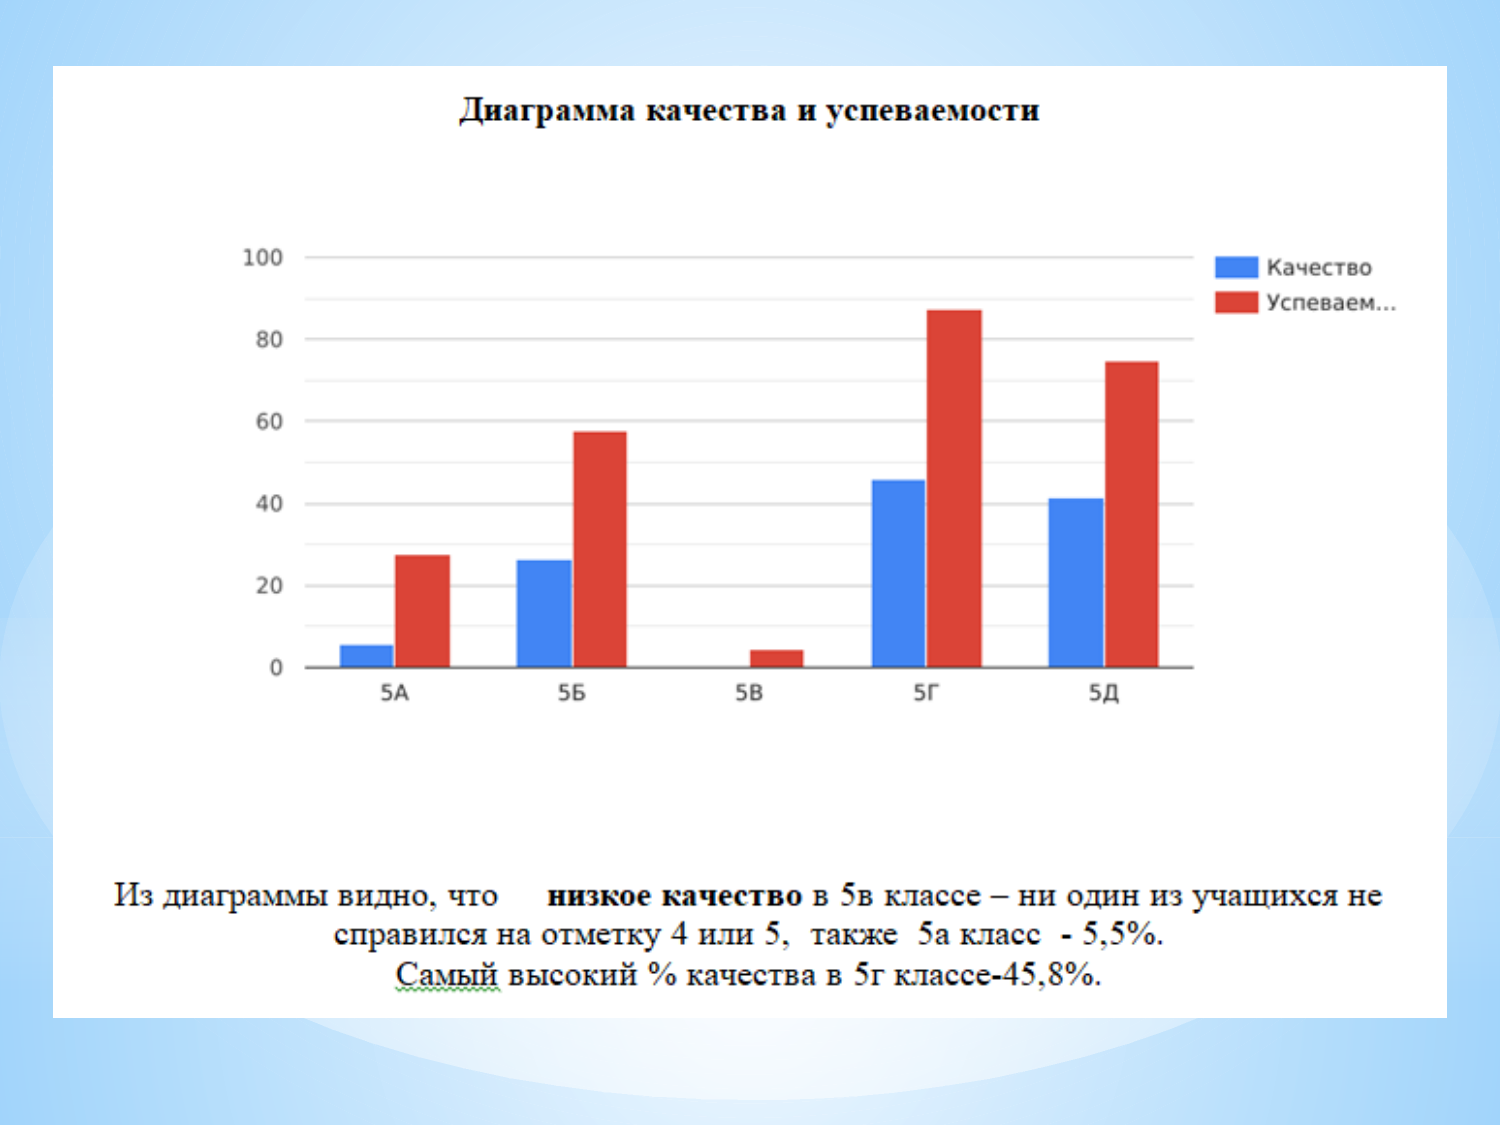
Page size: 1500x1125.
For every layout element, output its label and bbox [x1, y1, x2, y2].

picture [52, 66, 1448, 1018]
